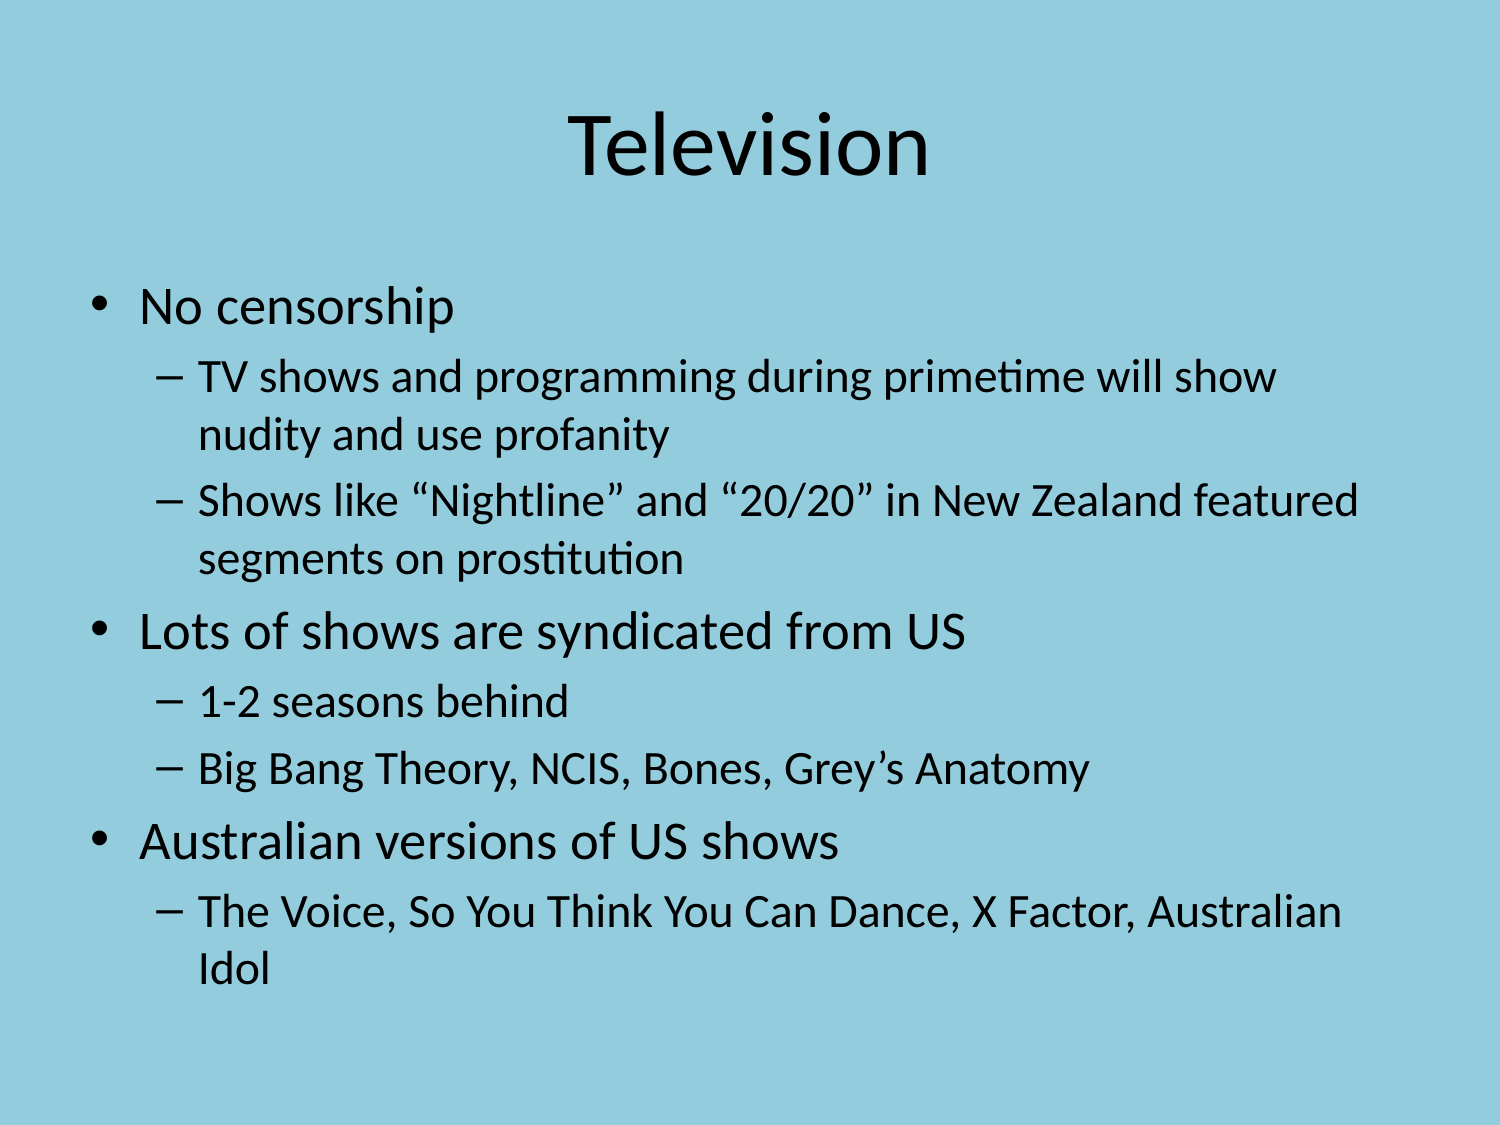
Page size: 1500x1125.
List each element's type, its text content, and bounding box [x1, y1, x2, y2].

list No censorship TV shows and programming during primetime will show nudity and use profanity Shows like “Nightline” and “20/20” in New Zealand featured segments on prostitution Lots of shows are syndicated from US 1-2 seasons behind Big Bang Theory, NCIS, Bones, Grey’s Anatomy Australian versions of US shows The Voice, So You Think You Can Dance, X Factor, Australian Idol [75, 262, 1425, 1005]
title Television [75, 45, 1425, 233]
